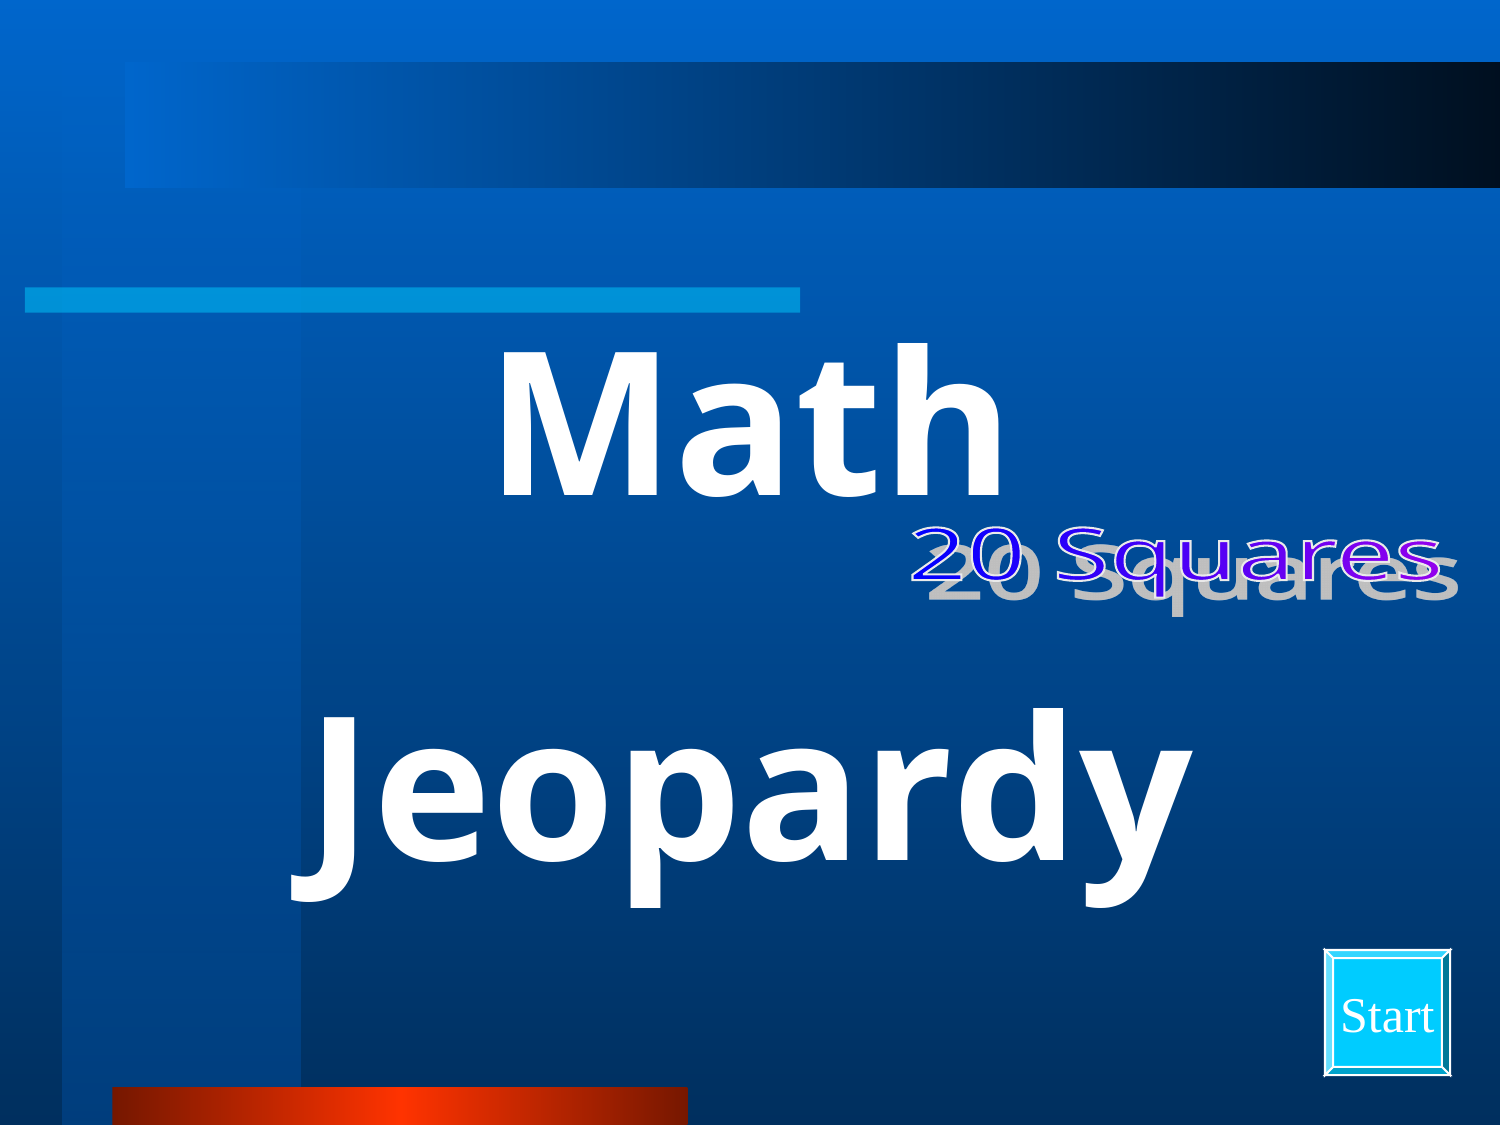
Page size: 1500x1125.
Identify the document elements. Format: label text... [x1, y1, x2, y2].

text_box [0, 0, 1500, 1088]
text_box Math Jeopardy [224, 287, 1275, 1125]
text_box Start [1324, 949, 1450, 1075]
